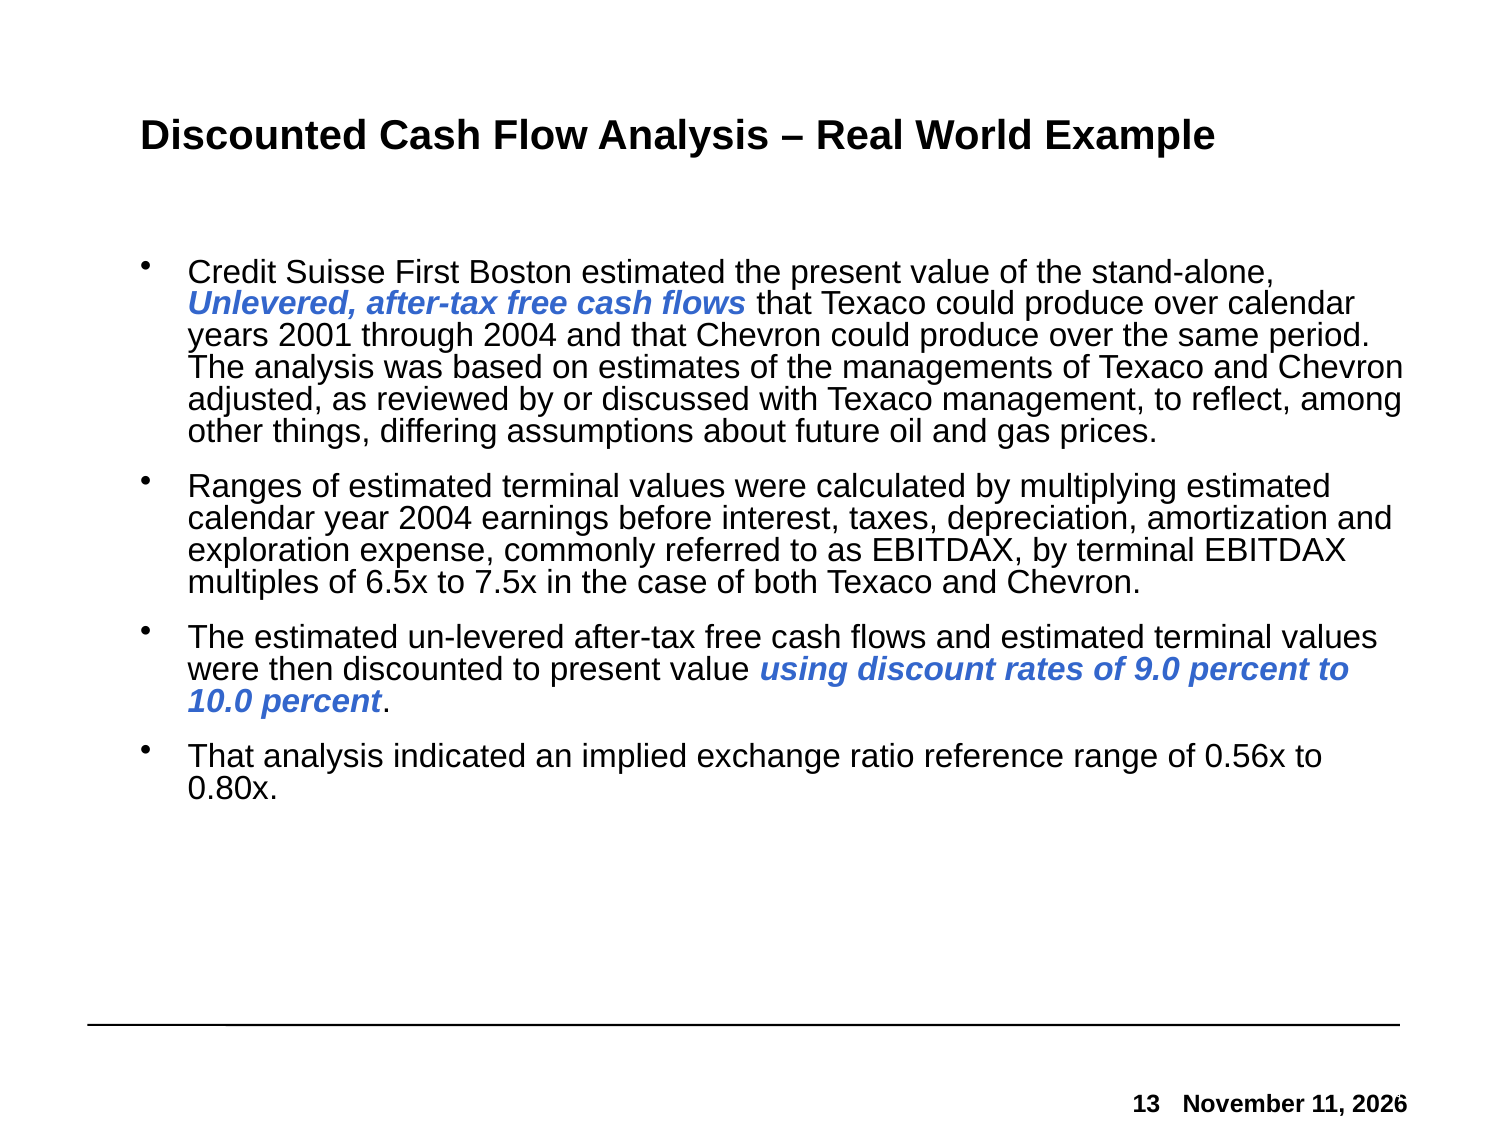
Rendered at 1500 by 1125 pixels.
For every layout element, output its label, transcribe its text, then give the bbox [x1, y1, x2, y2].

title Discounted Cash Flow Analysis – Real World Example [124, 99, 1401, 226]
list Credit Suisse First Boston estimated the present value of the stand-alone, Unlevered, after-tax free cash flows that Texaco could produce over calendar years 2001 through 2004 and that Chevron could produce over the same period. The analysis was based on estimates of the managements of Texaco and Chevron adjusted, as reviewed by or discussed with Texaco management, to reflect, among other things, differing assumptions about future oil and gas prices. Ranges of estimated terminal values were calculated by multiplying estimated calendar year 2004 earnings before interest, taxes, depreciation, amortization and exploration expense, commonly referred to as EBITDAX, by terminal EBITDAX multiples of 6.5x to 7.5x in the case of both Texaco and Chevron. The estimated un-levered after-tax free cash flows and estimated terminal values were then discounted to present value using discount rates of 9.0 percent to 10.0 percent. That analysis indicated an implied exchange ratio reference range of 0.56x to 0.80x. [124, 249, 1426, 1013]
